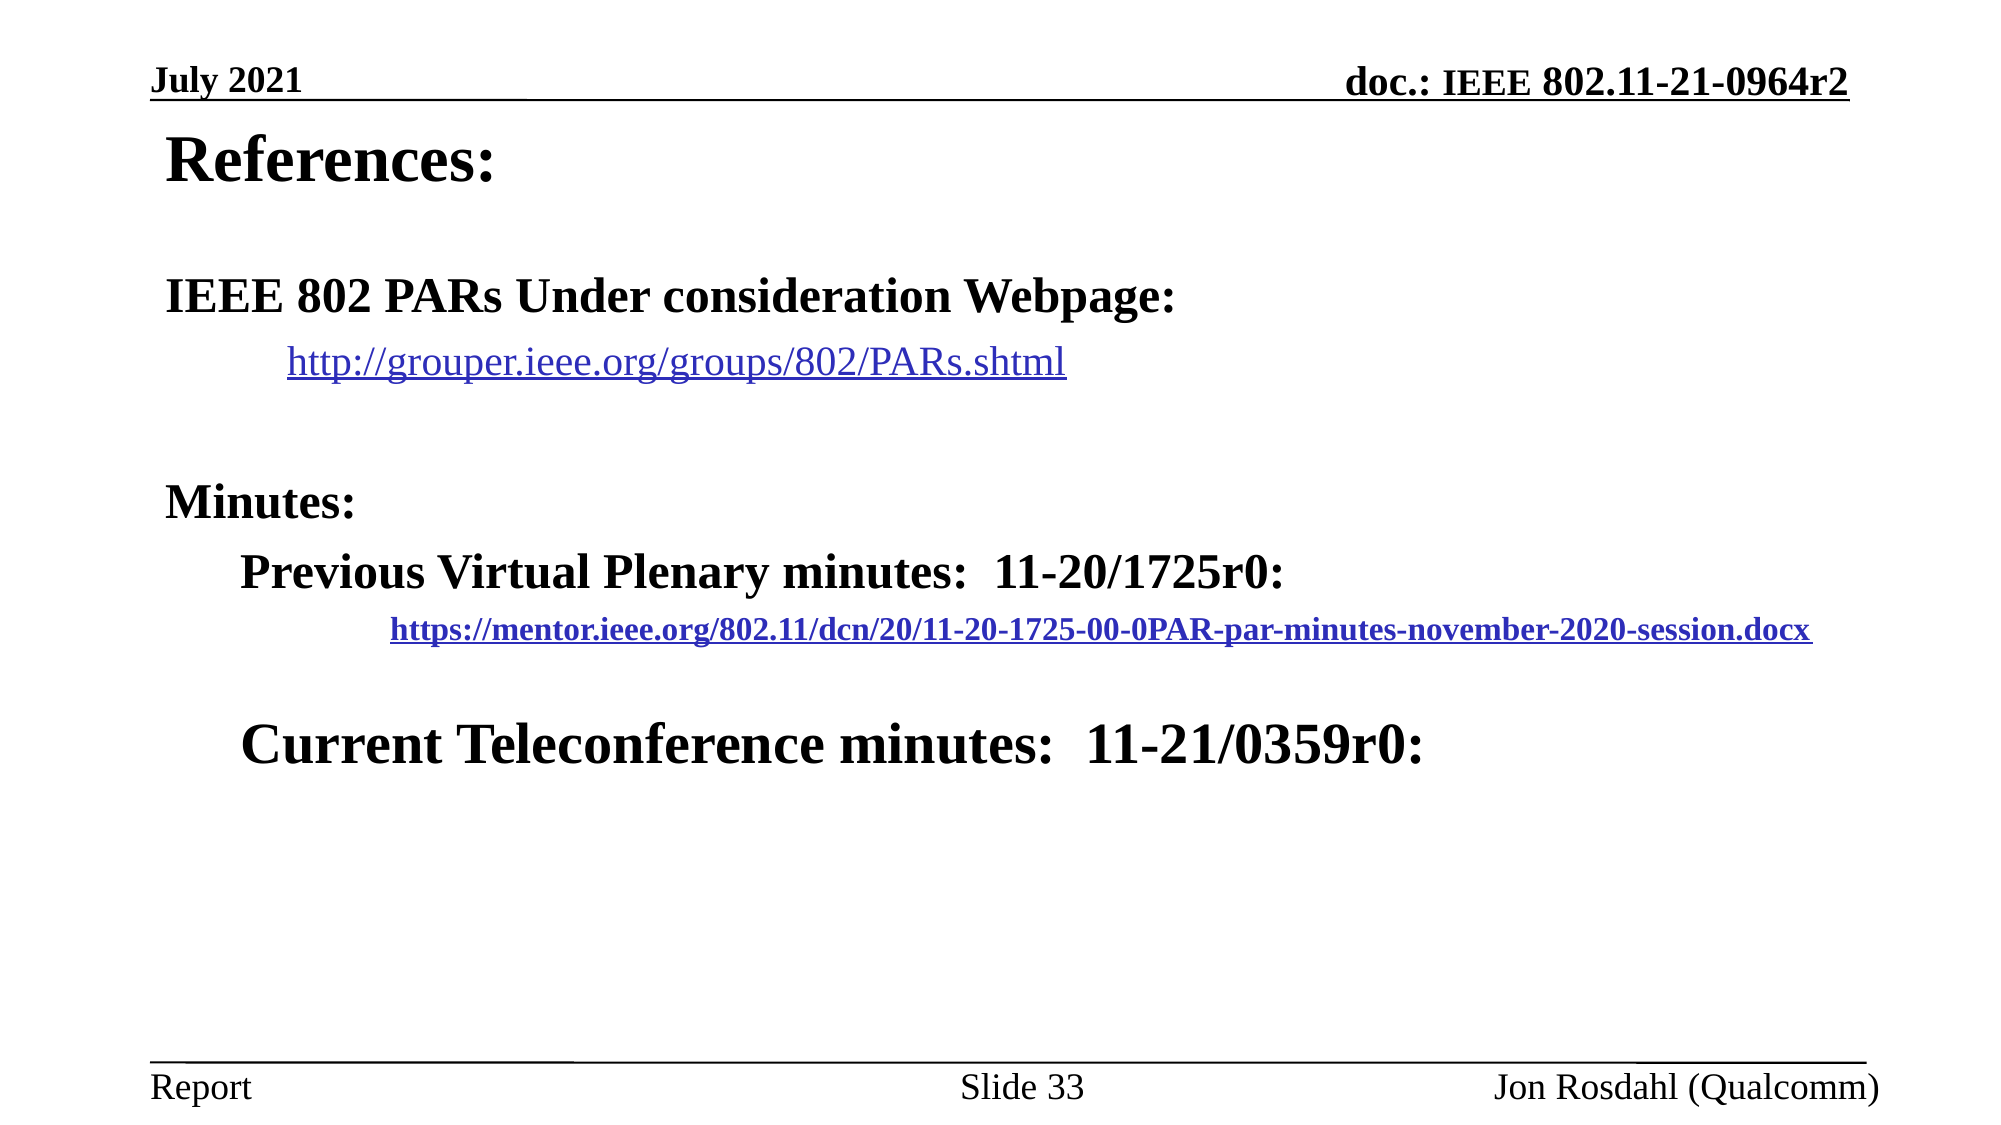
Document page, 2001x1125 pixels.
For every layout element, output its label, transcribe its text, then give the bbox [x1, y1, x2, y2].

footer Jon Rosdahl (Qualcomm) [1436, 1061, 1881, 1108]
title References: [149, 112, 1850, 197]
list IEEE 802 PARs Under consideration Webpage: http://grouper.ieee.org/groups/802/PARs.shtml Minutes: Previous Virtual Plenary minutes: 11-20/1725r0: https://mentor.ieee.org/802.11/dcn/20/11-20-1725-00-0PAR-par-minutes-november-2020-session.docx Current Teleconference minutes: 11-21/0359r0: [149, 255, 1881, 1000]
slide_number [149, 49, 431, 100]
slide_number Slide 33 [950, 1061, 1095, 1125]
